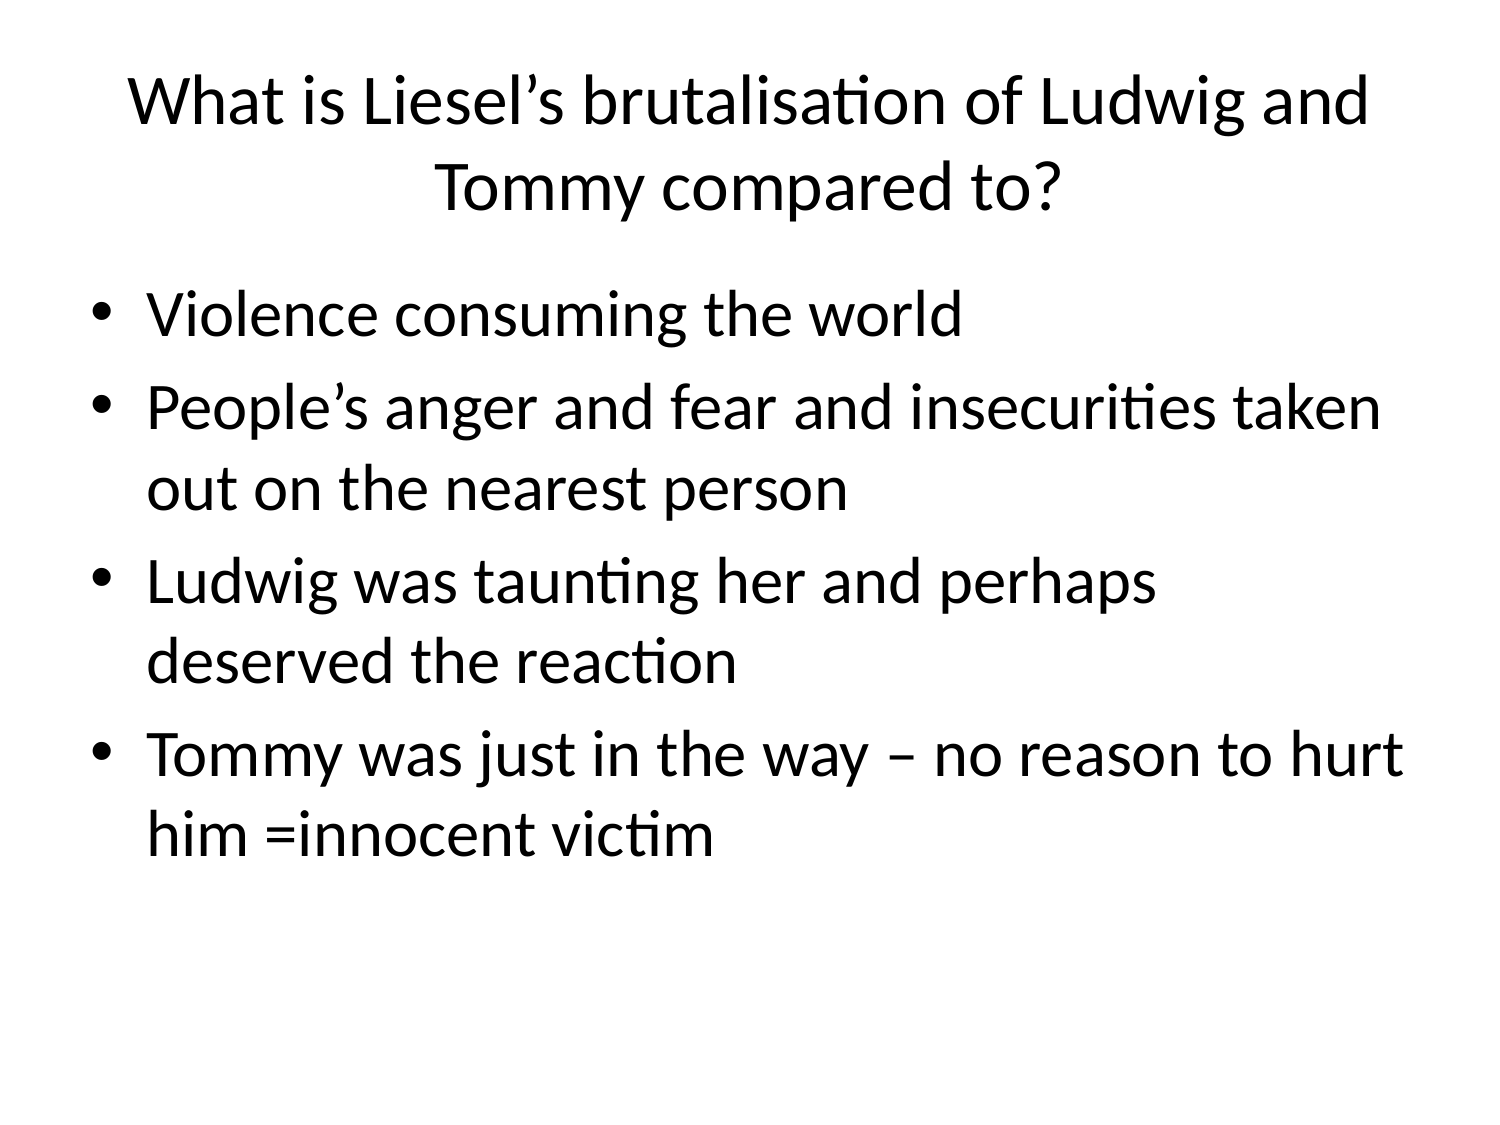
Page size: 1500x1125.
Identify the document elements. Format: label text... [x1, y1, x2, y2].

list Violence consuming the world People’s anger and fear and insecurities taken out on the nearest person Ludwig was taunting her and perhaps deserved the reaction Tommy was just in the way – no reason to hurt him =innocent victim [75, 262, 1425, 1005]
title What is Liesel’s brutalisation of Ludwig and Tommy compared to? [75, 45, 1425, 233]
